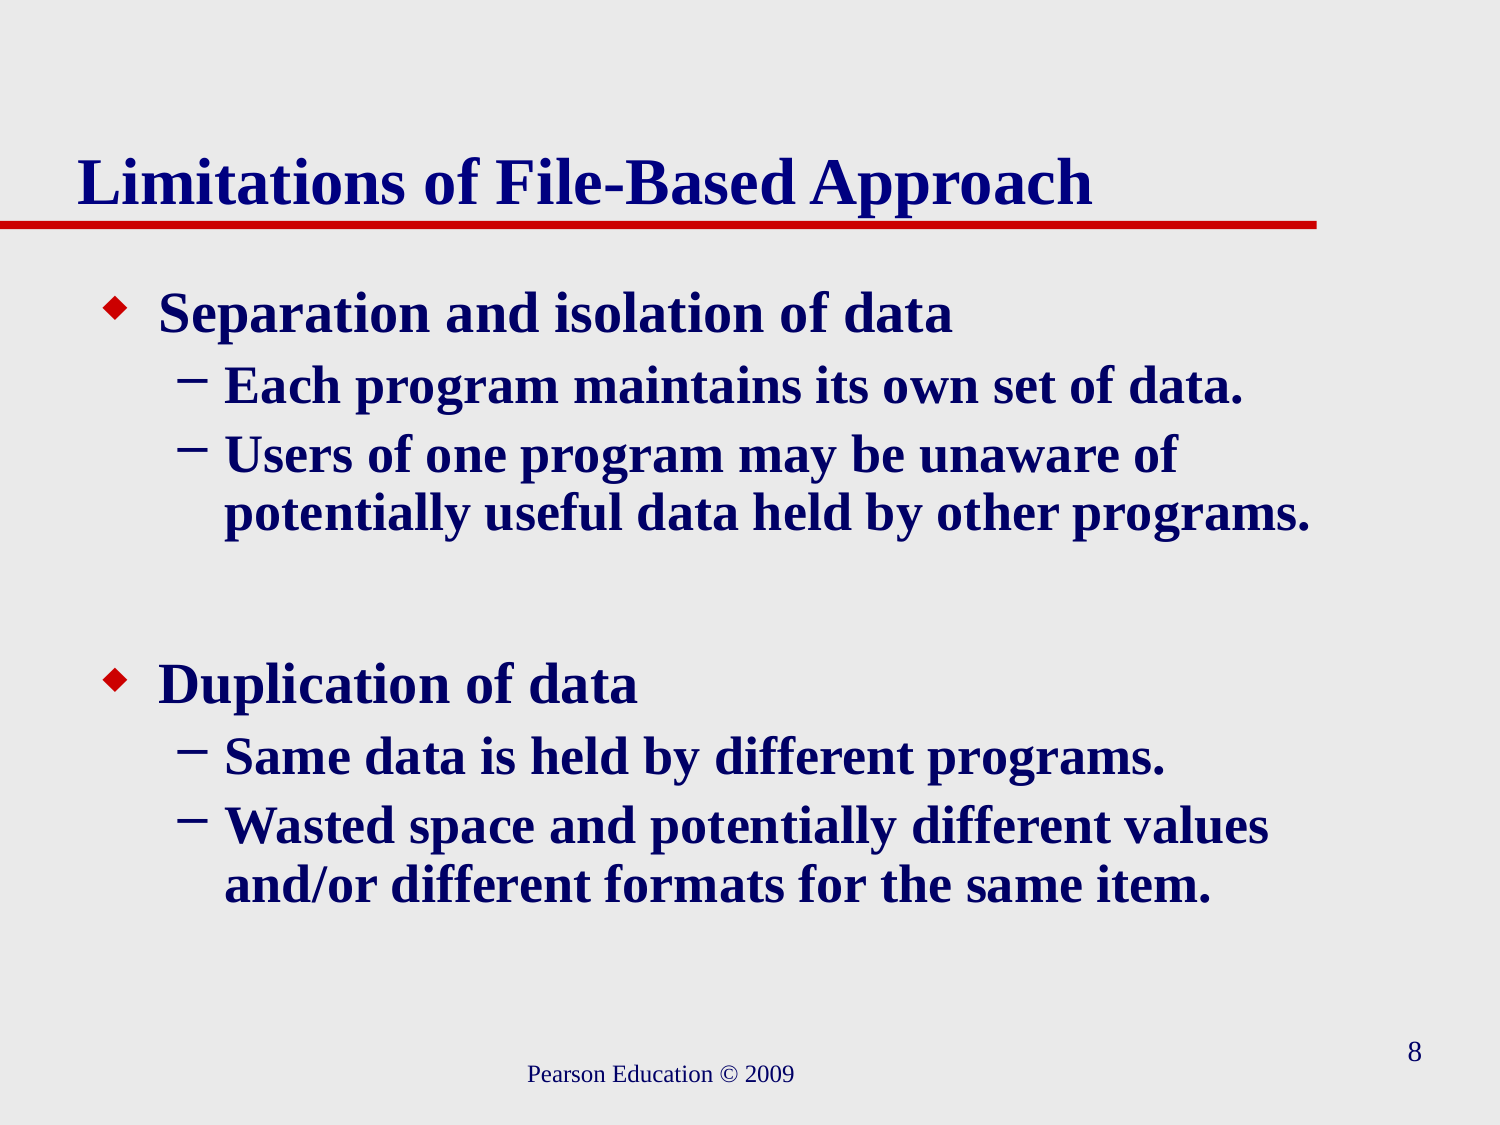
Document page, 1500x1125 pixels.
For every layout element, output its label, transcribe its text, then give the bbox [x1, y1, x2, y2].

text_box Pearson Education © 2009 [512, 1050, 1038, 1095]
slide_number 8 [1124, 1012, 1438, 1088]
list Separation and isolation of data Each program maintains its own set of data. Users of one program may be unaware of potentially useful data held by other programs. Duplication of data Same data is held by different programs. Wasted space and potentially different values and/or different formats for the same item. [87, 274, 1356, 951]
title Limitations of File-Based Approach [62, 43, 1338, 226]
